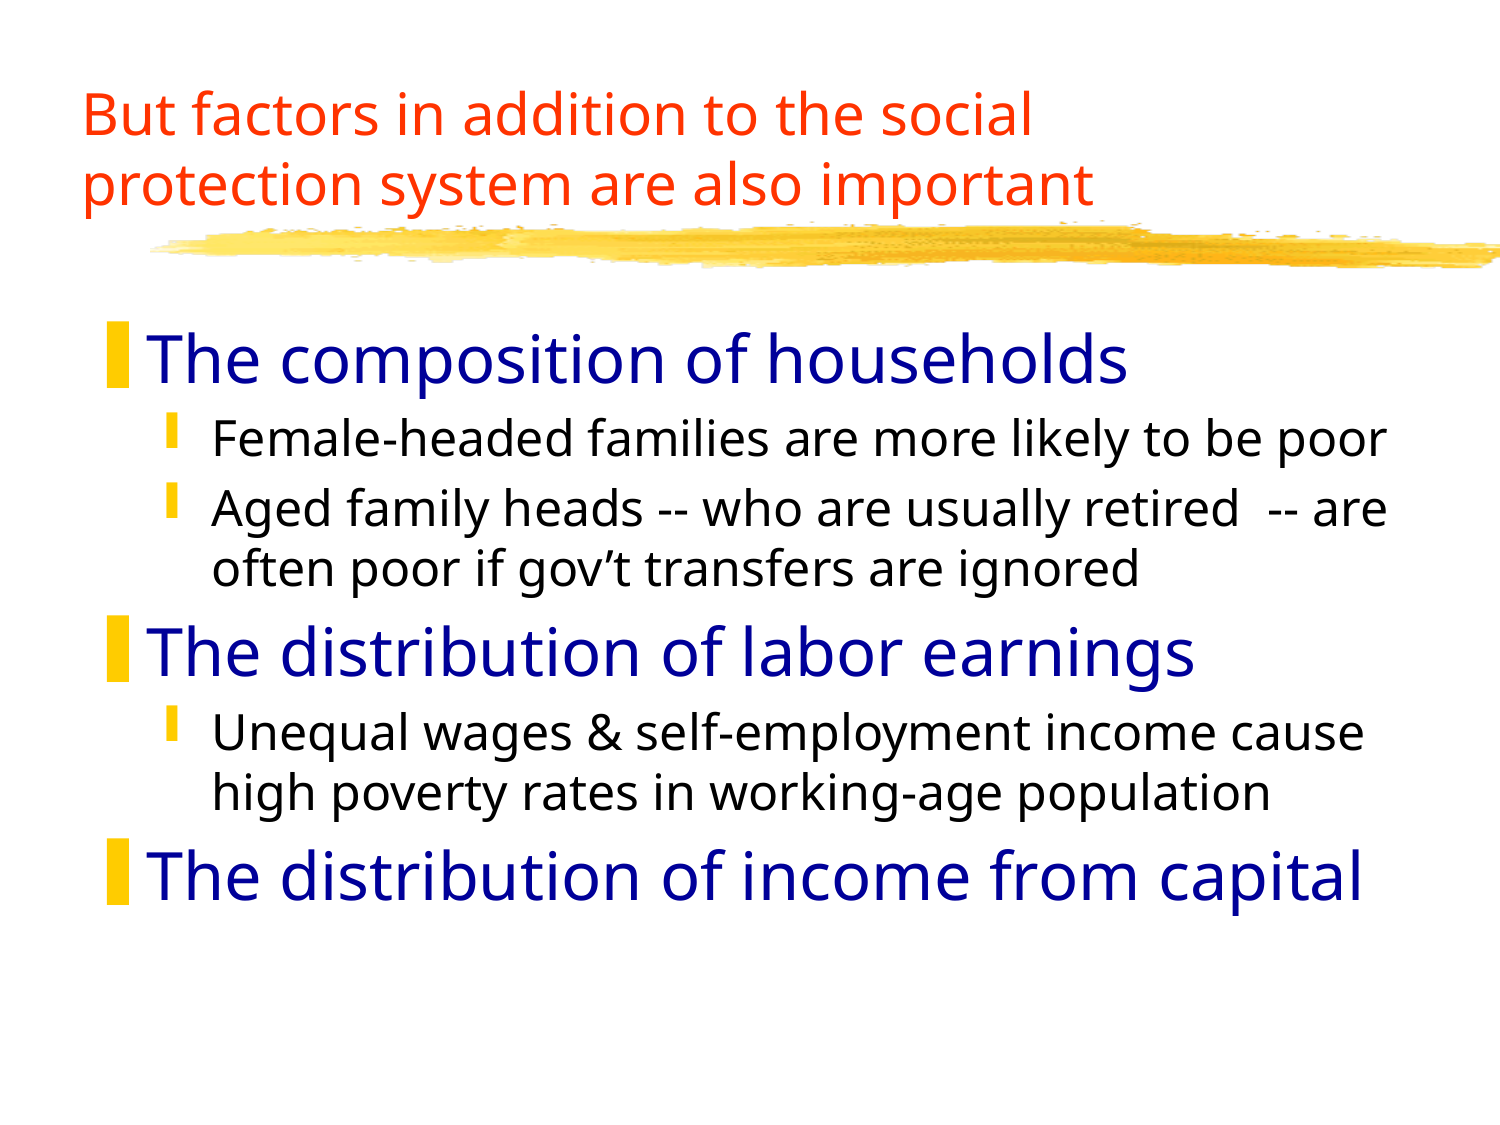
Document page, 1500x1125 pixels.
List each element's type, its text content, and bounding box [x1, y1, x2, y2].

title But factors in addition to the social protection system are also important [66, 37, 1342, 226]
picture [150, 215, 1500, 279]
list The composition of households Female-headed families are more likely to be poor Aged family heads -- who are usually retired -- are often poor if gov’t transfers are ignored The distribution of labor earnings Unequal wages & self-employment income cause high poverty rates in working-age population The distribution of income from capital [74, 309, 1417, 994]
